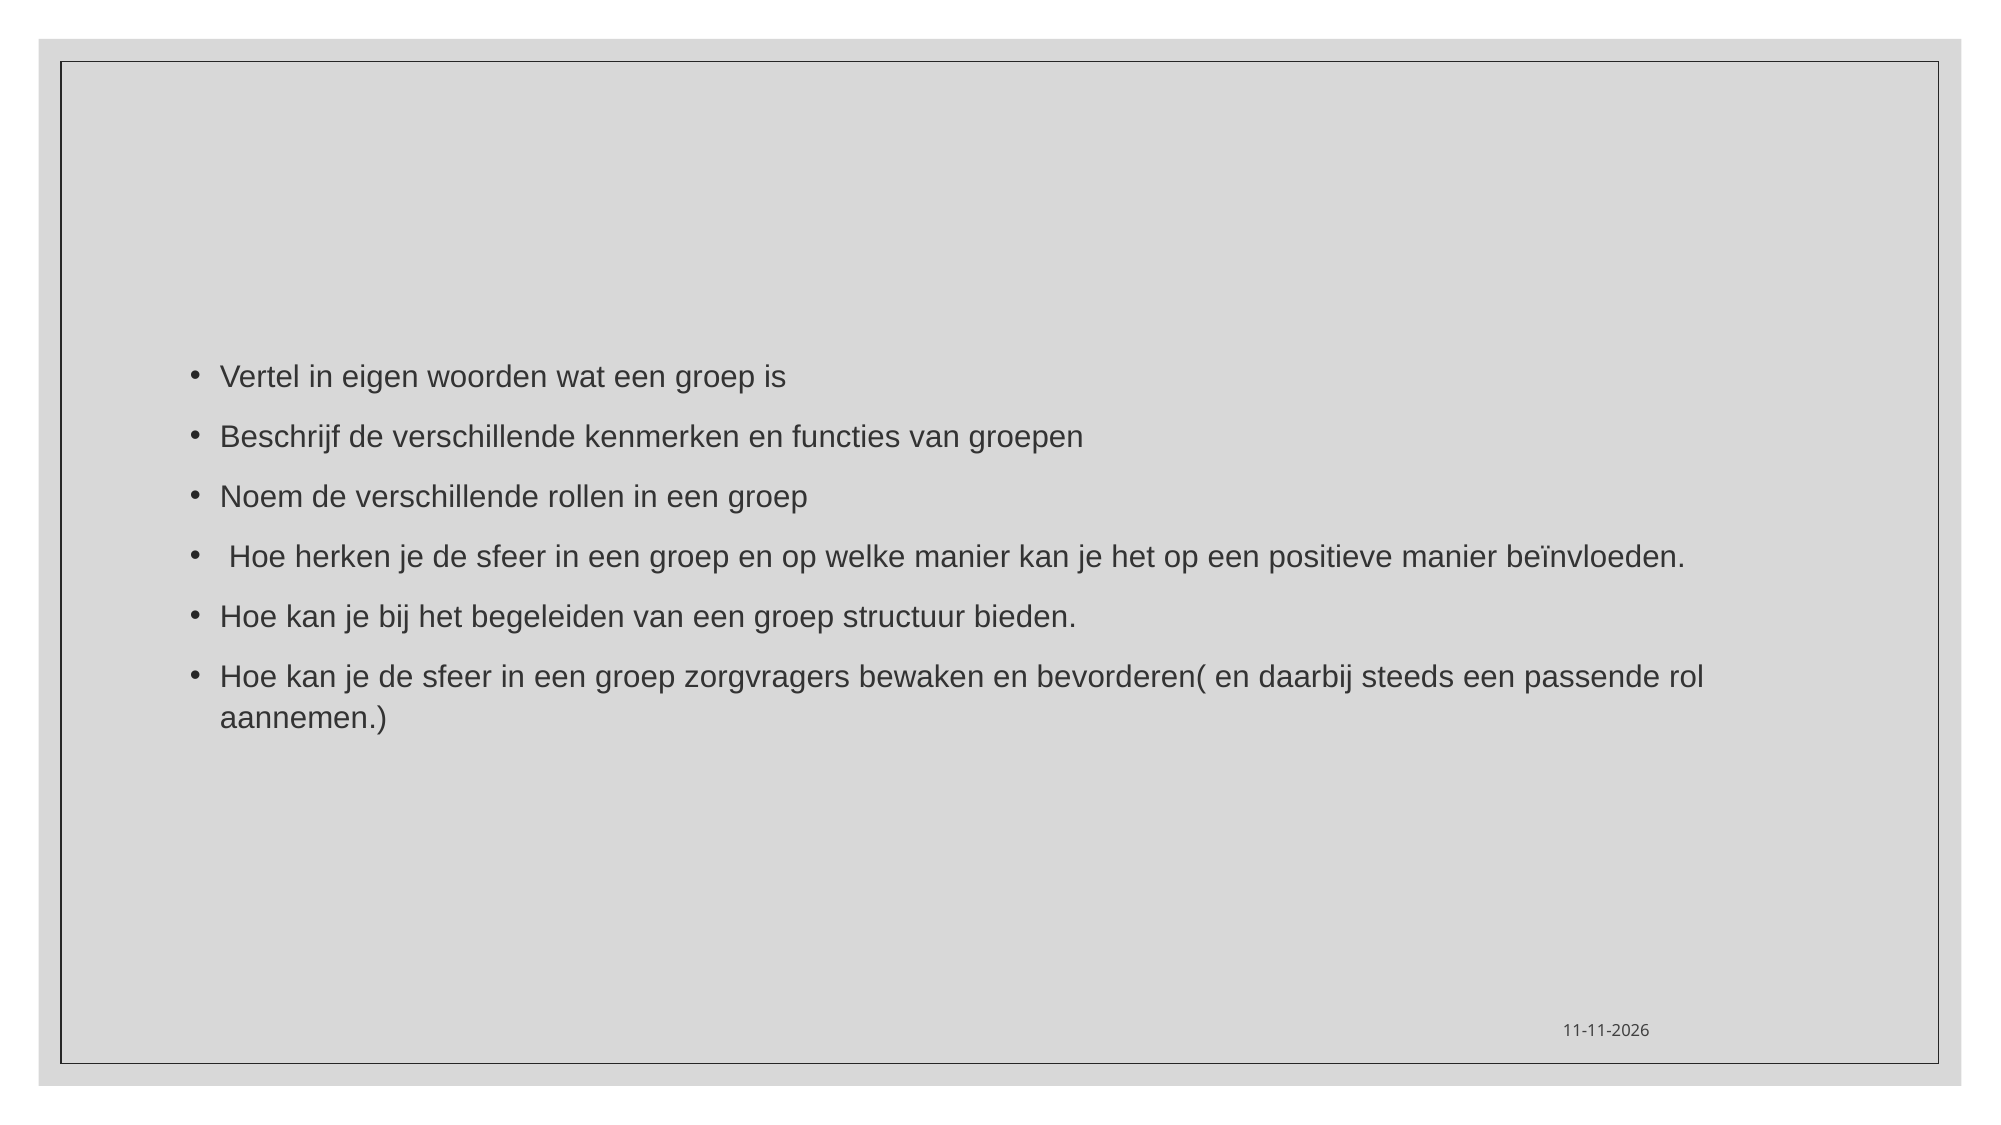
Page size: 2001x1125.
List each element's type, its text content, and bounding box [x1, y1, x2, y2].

list Vertel in eigen woorden wat een groep is Beschrijf de verschillende kenmerken en functies van groepen Noem de verschillende rollen in een groep Hoe herken je de sfeer in een groep en op welke manier kan je het op een positieve manier beïnvloeden. Hoe kan je bij het begeleiden van een groep structuur bieden. Hoe kan je de sfeer in een groep zorgvragers bewaken en bevorderen( en daarbij steeds een passende rol aannemen.) [174, 345, 1825, 977]
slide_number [1190, 990, 1665, 1050]
